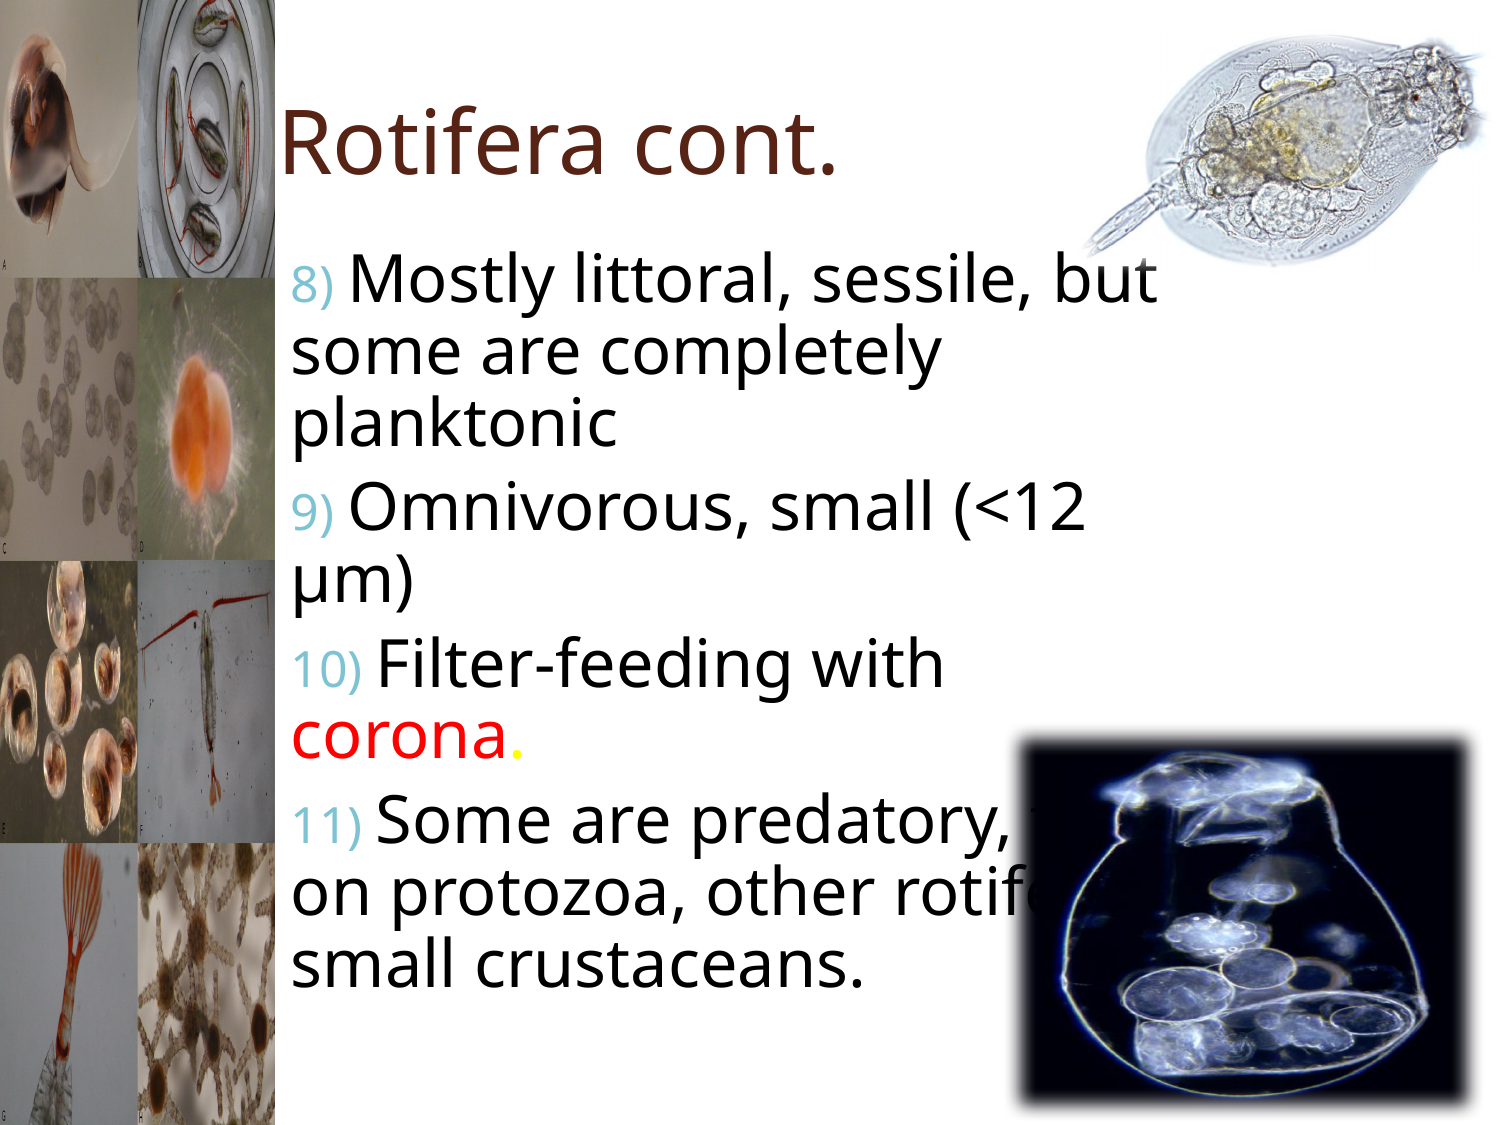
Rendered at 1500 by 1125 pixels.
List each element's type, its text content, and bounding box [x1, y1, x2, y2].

list 8) Mostly littoral, sessile, but some are completely planktonic 9) Omnivorous, small (<12 µm) 10) Filter-feeding with corona. 11) Some are predatory, feed on protozoa, other rotifers, small crustaceans. [283, 237, 1188, 1100]
picture [0, 0, 276, 1125]
picture [1076, 24, 1500, 280]
title Rotifera cont. [283, 45, 1069, 233]
picture [1025, 680, 1456, 1125]
